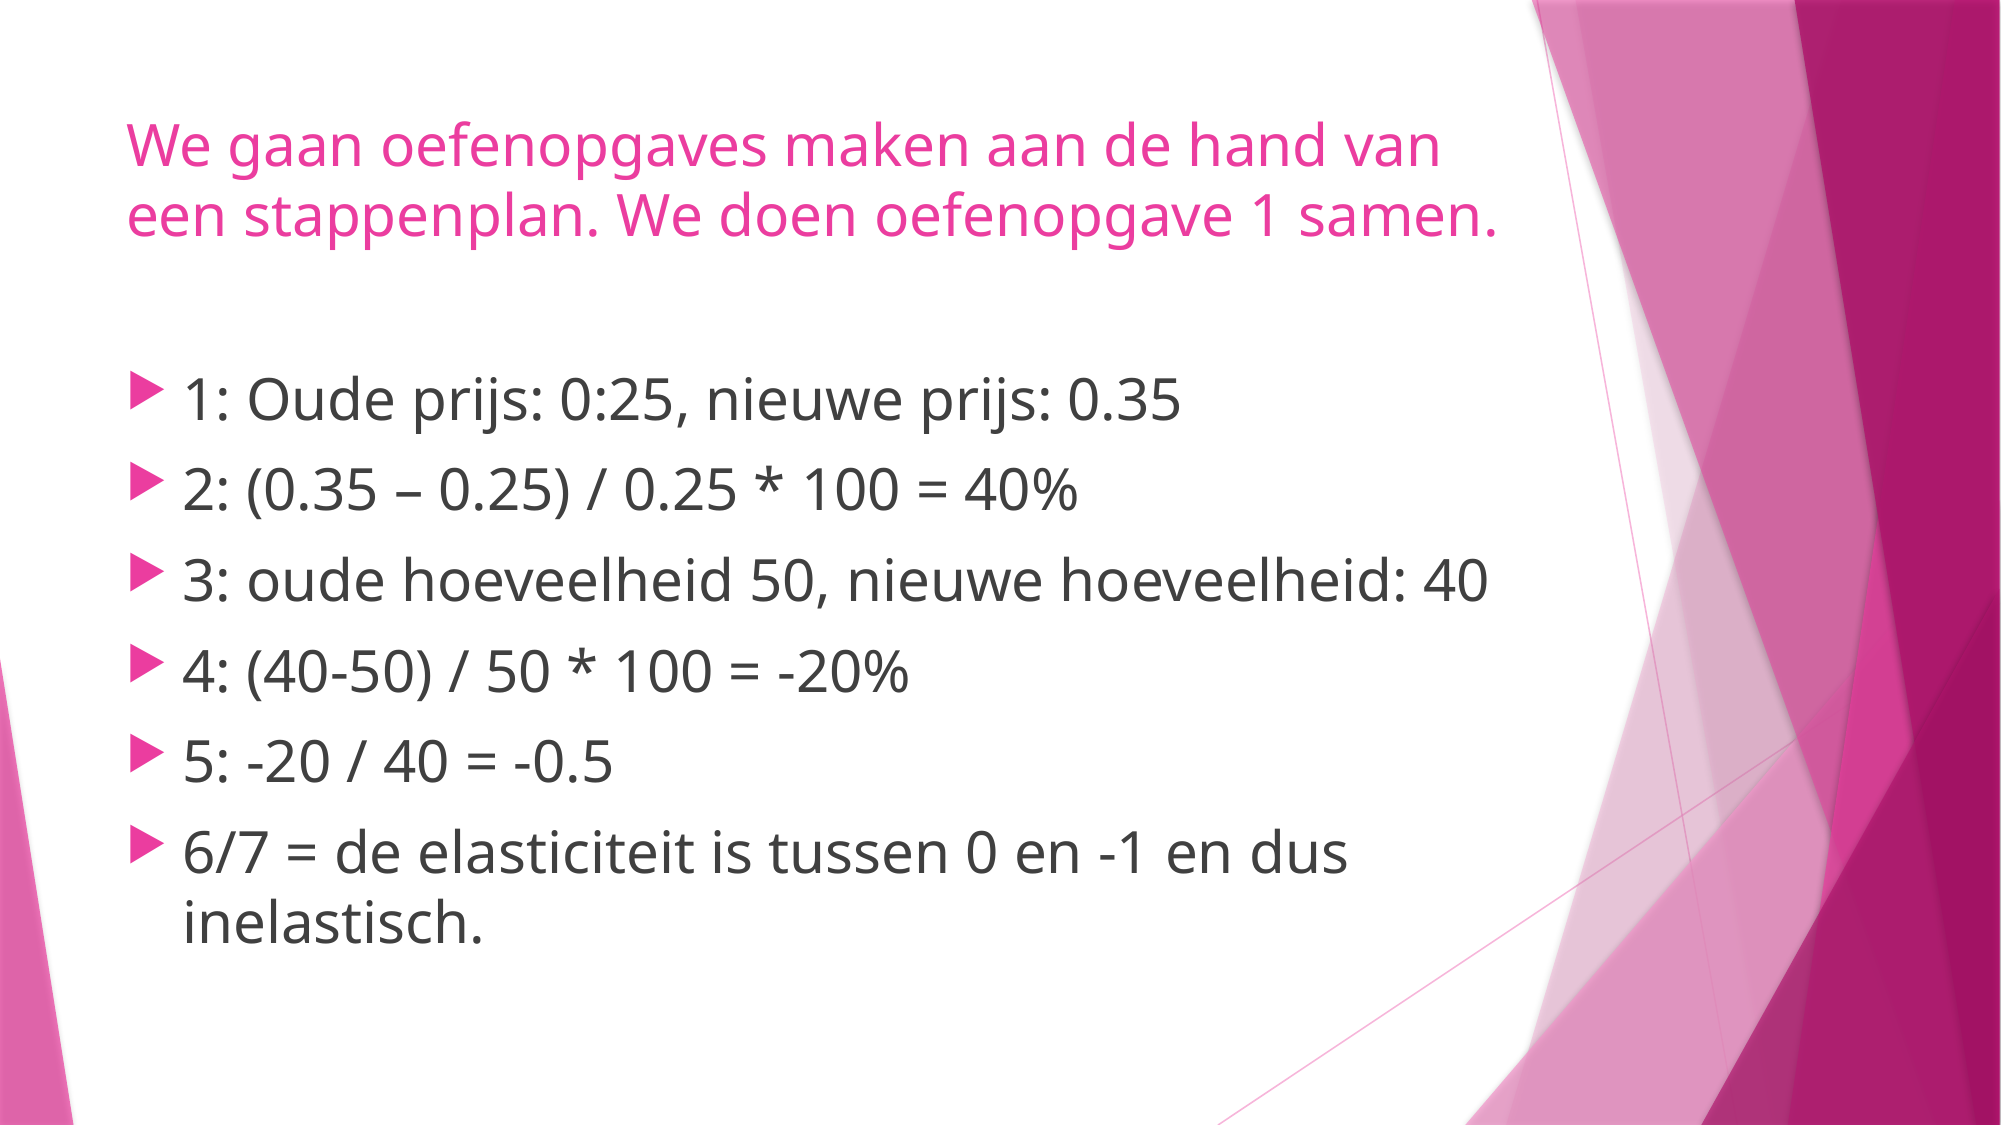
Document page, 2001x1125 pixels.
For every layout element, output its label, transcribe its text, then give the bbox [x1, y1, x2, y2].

title We gaan oefenopgaves maken aan de hand van een stappenplan. We doen oefenopgave 1 samen. [111, 99, 1522, 317]
list 1: Oude prijs: 0:25, nieuwe prijs: 0.35 2: (0.35 – 0.25) / 0.25 * 100 = 40% 3: oude hoeveelheid 50, nieuwe hoeveelheid: 40 4: (40-50) / 50 * 100 = -20% 5: -20 / 40 = -0.5 6/7 = de elasticiteit is tussen 0 en -1 en dus inelastisch. [111, 354, 1522, 992]
